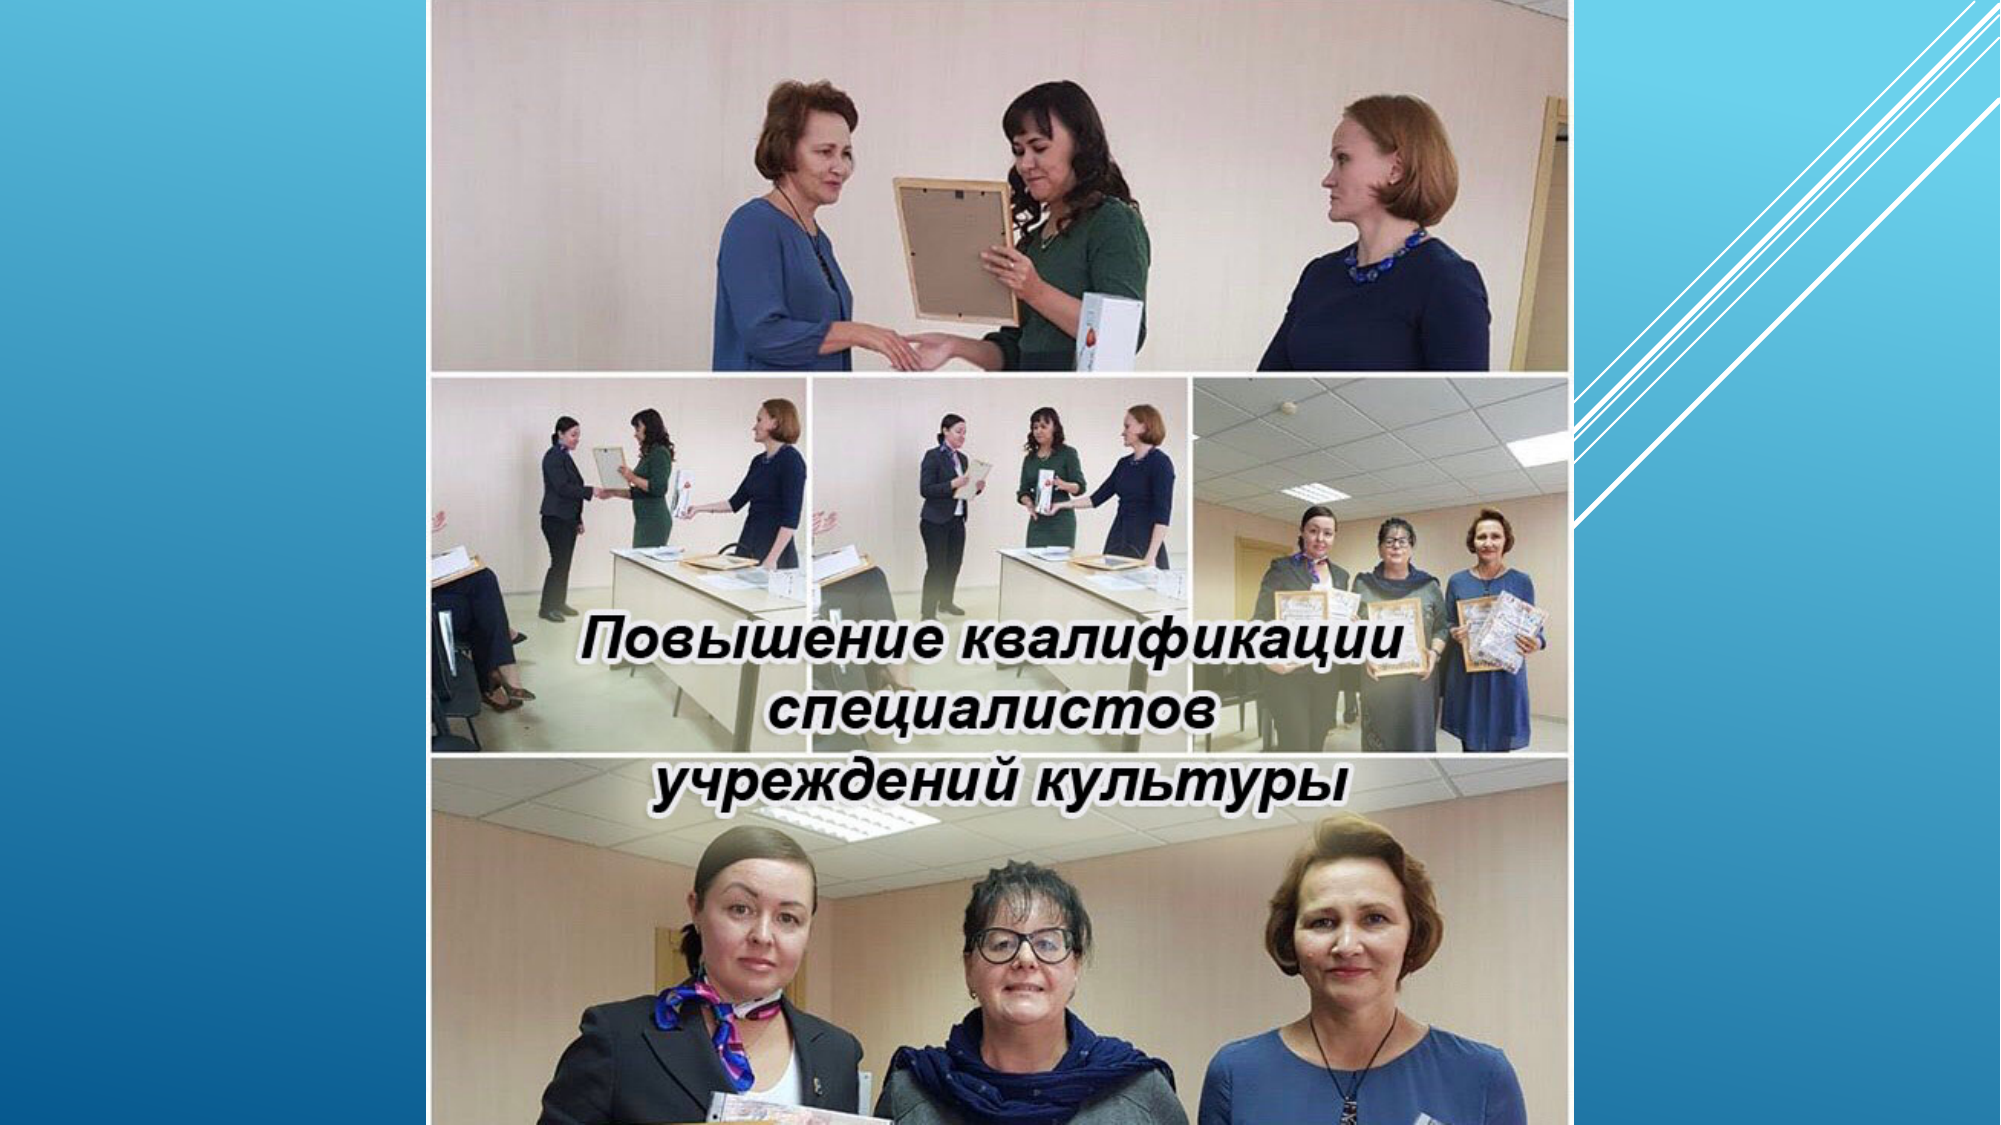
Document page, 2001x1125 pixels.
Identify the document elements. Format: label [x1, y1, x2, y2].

picture [426, 0, 1574, 1125]
